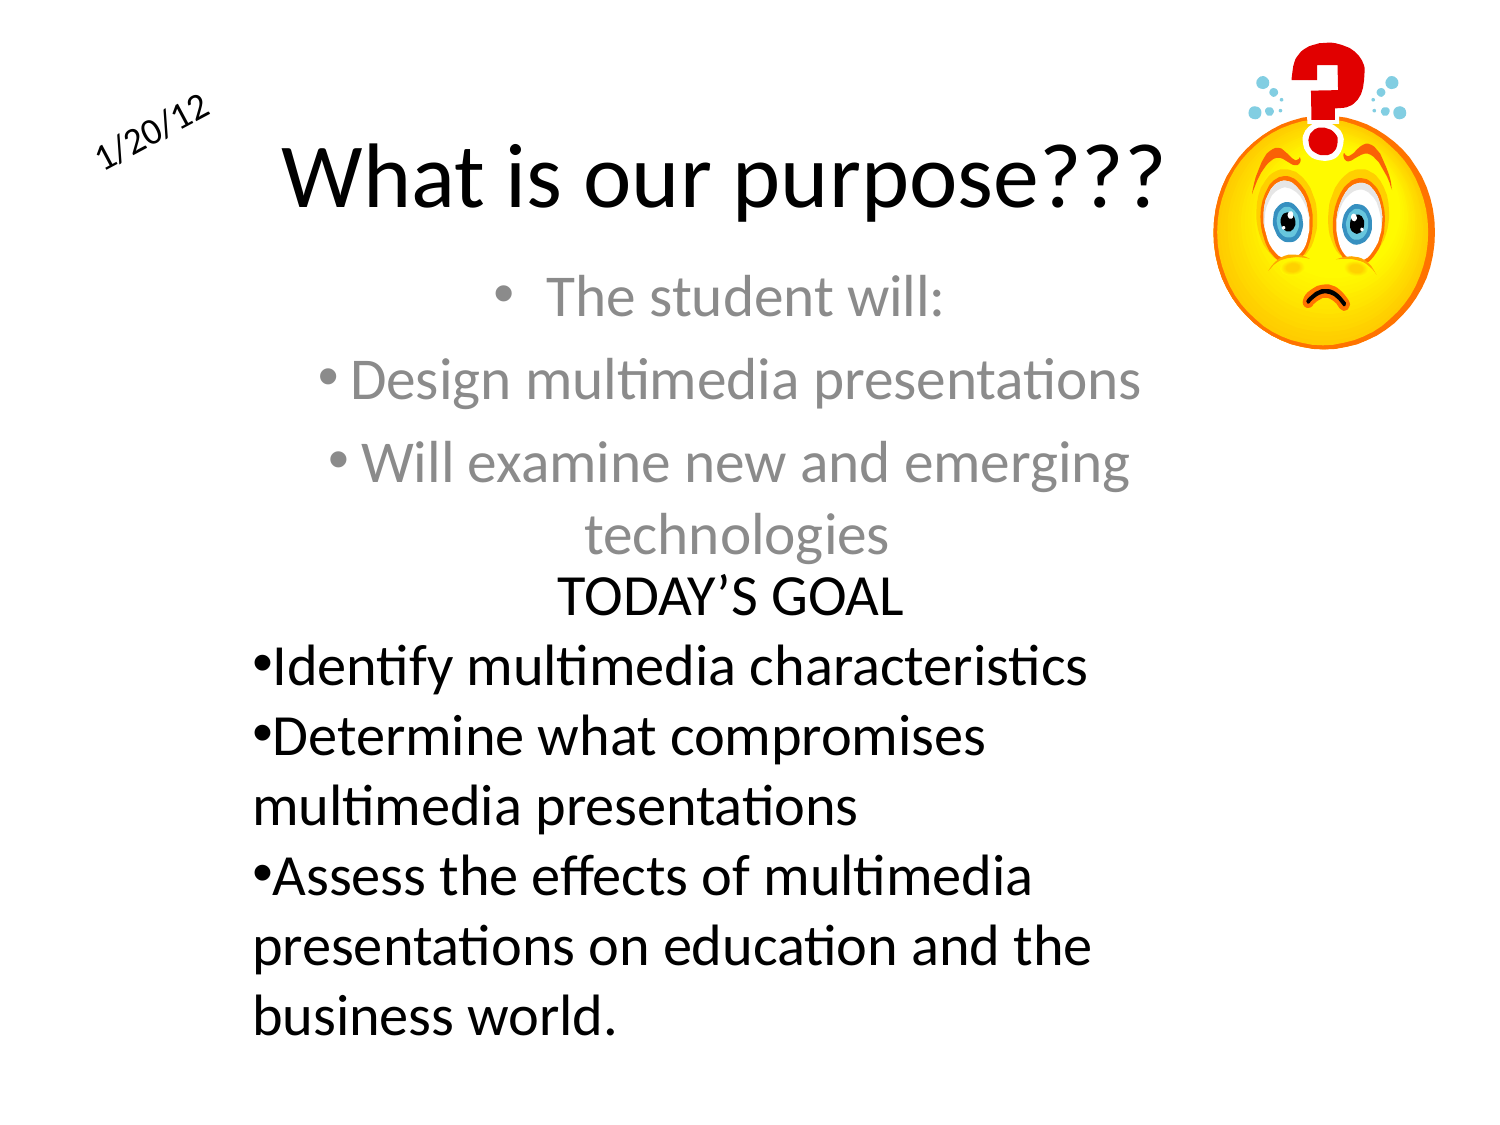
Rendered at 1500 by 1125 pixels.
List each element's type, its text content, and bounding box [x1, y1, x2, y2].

subtitle The student will: Design multimedia presentations Will examine new and emerging technologies [212, 249, 1263, 575]
picture [1212, 37, 1437, 351]
title What is our purpose??? [87, 50, 1207, 292]
text_box TODAY’S GOAL Identify multimedia characteristics Determine what compromises multimedia presentations Assess the effects of multimedia presentations on education and the business world. [237, 549, 1225, 1125]
text_box 1/20/12 [25, 44, 275, 216]
